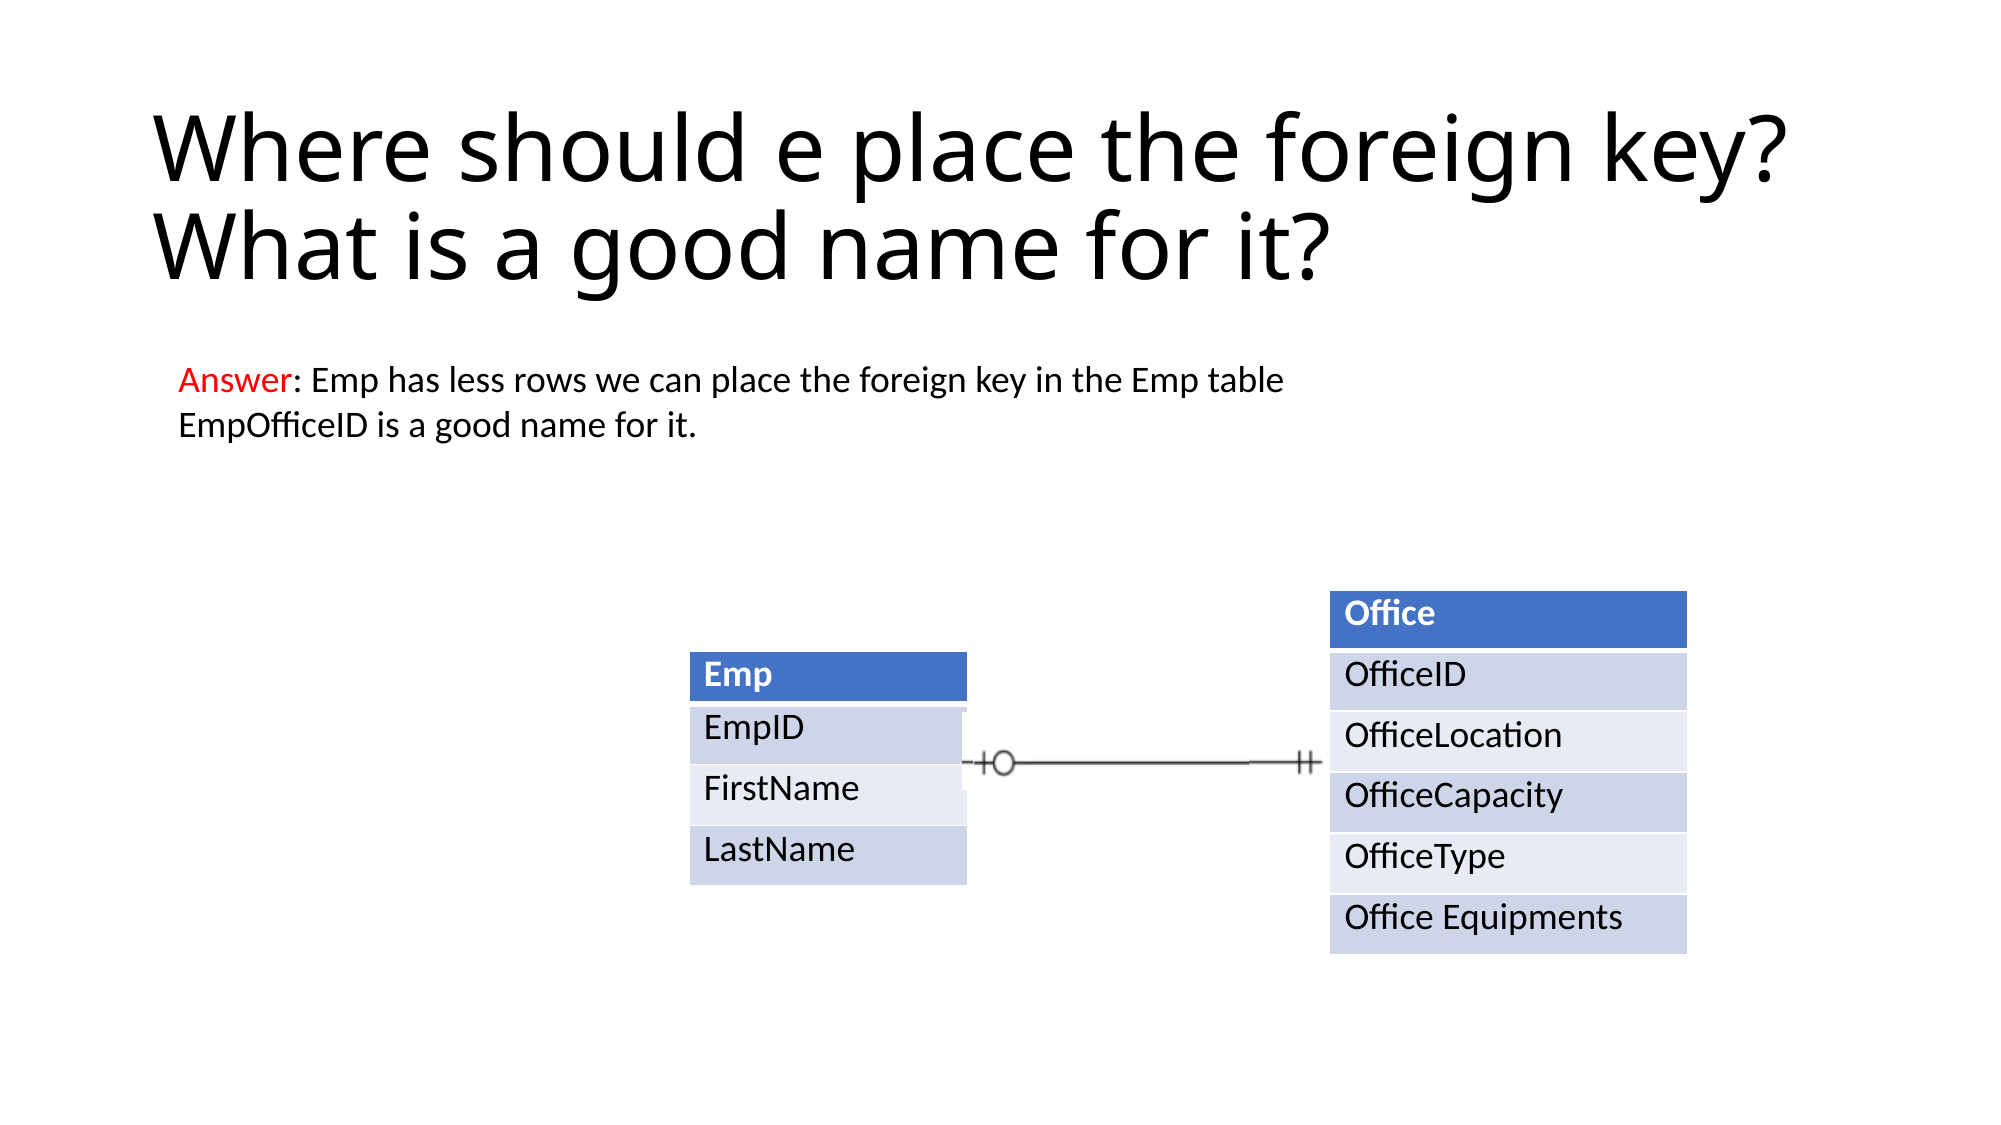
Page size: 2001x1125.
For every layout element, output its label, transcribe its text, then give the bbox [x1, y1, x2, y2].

title Where should e place the foreign key? What is a good name for it? [137, 92, 1863, 310]
text_box Answer: Emp has less rows we can place the foreign key in the Emp table EmpOfficeID is a good name for it. [163, 347, 1484, 453]
table_header Emp [690, 652, 967, 701]
picture [962, 712, 1330, 790]
table_cell FirstName [690, 765, 967, 825]
table_cell OfficeID [1330, 653, 1687, 710]
table_cell OfficeCapacity [1330, 773, 1687, 832]
table_cell OfficeLocation [1330, 712, 1687, 771]
table_header Office [1330, 591, 1687, 648]
table_cell LastName [690, 826, 967, 885]
table_cell Office Equipments [1330, 895, 1687, 954]
table_cell EmpID [690, 707, 967, 764]
table_cell OfficeType [1330, 834, 1687, 893]
